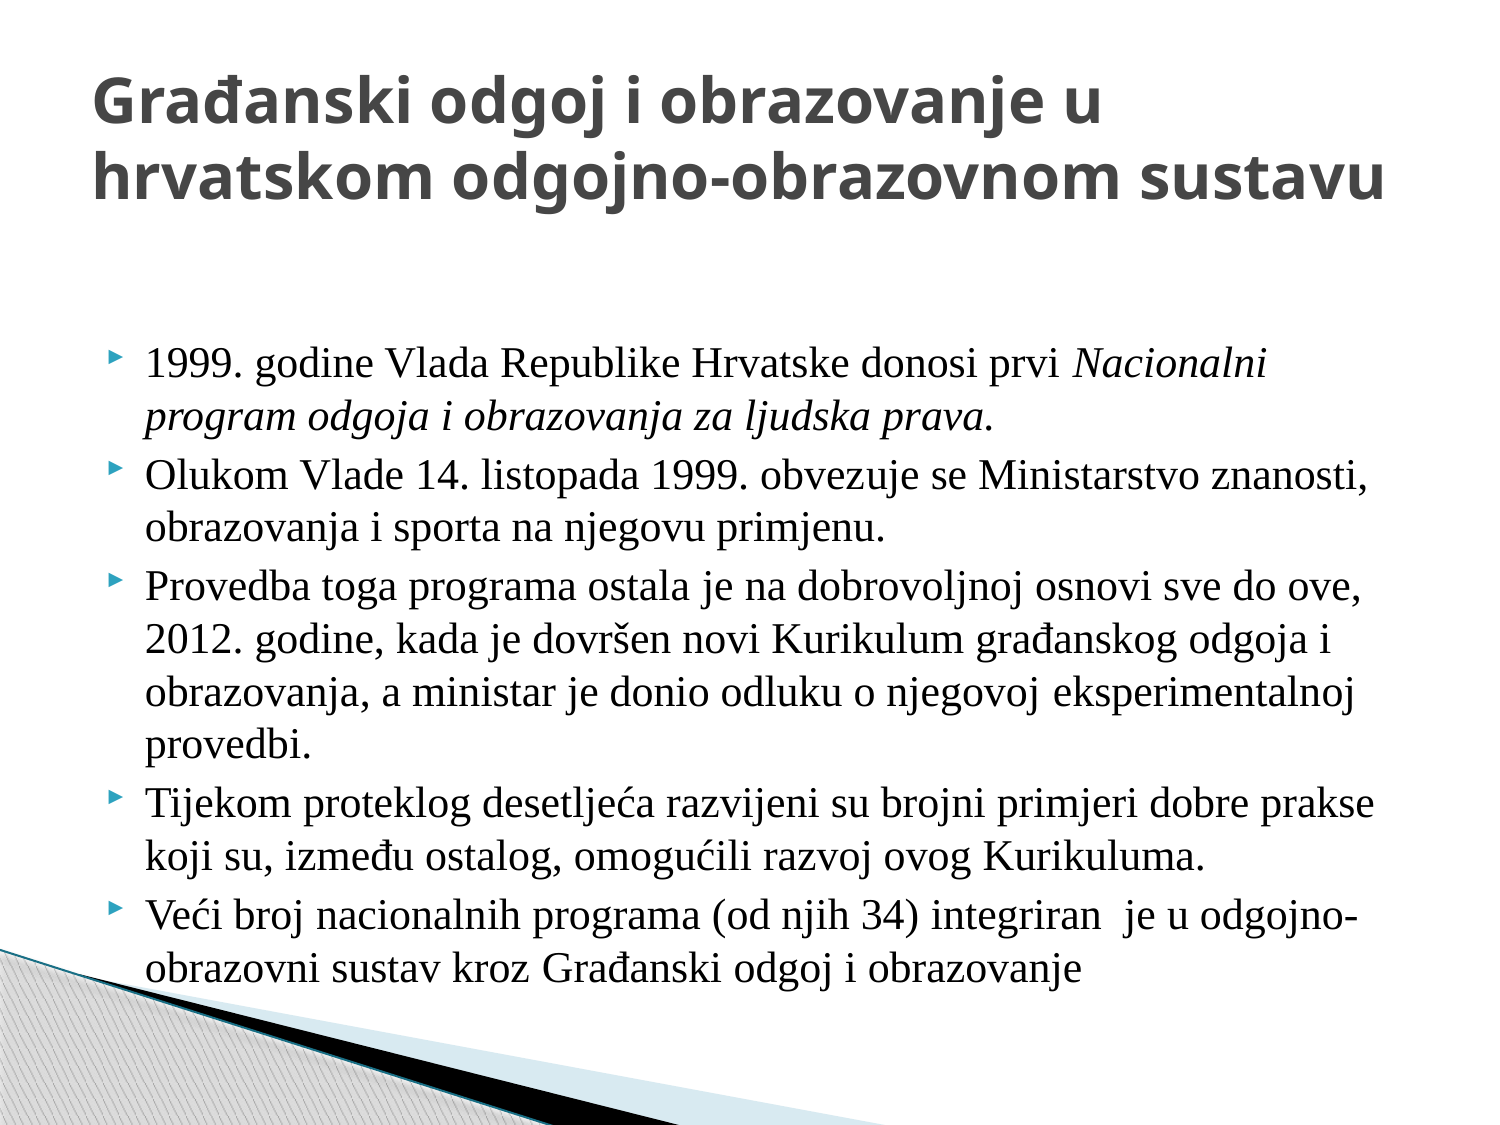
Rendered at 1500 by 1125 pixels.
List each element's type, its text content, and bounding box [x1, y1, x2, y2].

title Građanski odgoj i obrazovanje u hrvatskom odgojno-obrazovnom sustavu [76, 42, 1415, 231]
list 1999. godine Vlada Republike Hrvatske donosi prvi Nacionalni program odgoja i obrazovanja za ljudska prava. Olukom Vlade 14. listopada 1999. obvezuje se Ministarstvo znanosti, obrazovanja i sporta na njegovu primjenu. Provedba toga programa ostala je na dobrovoljnoj osnovi sve do ove, 2012. godine, kada je dovršen novi Kurikulum građanskog odgoja i obrazovanja, a ministar je donio odluku o njegovoj eksperimentalnoj provedbi. Tijekom proteklog desetljeća razvijeni su brojni primjeri dobre prakse koji su, između ostalog, omogućili razvoj ovog Kurikuluma. Veći broj nacionalnih programa (od njih 34) integriran je u odgojno-obrazovni sustav kroz Građanski odgoj i obrazovanje [75, 326, 1425, 1005]
